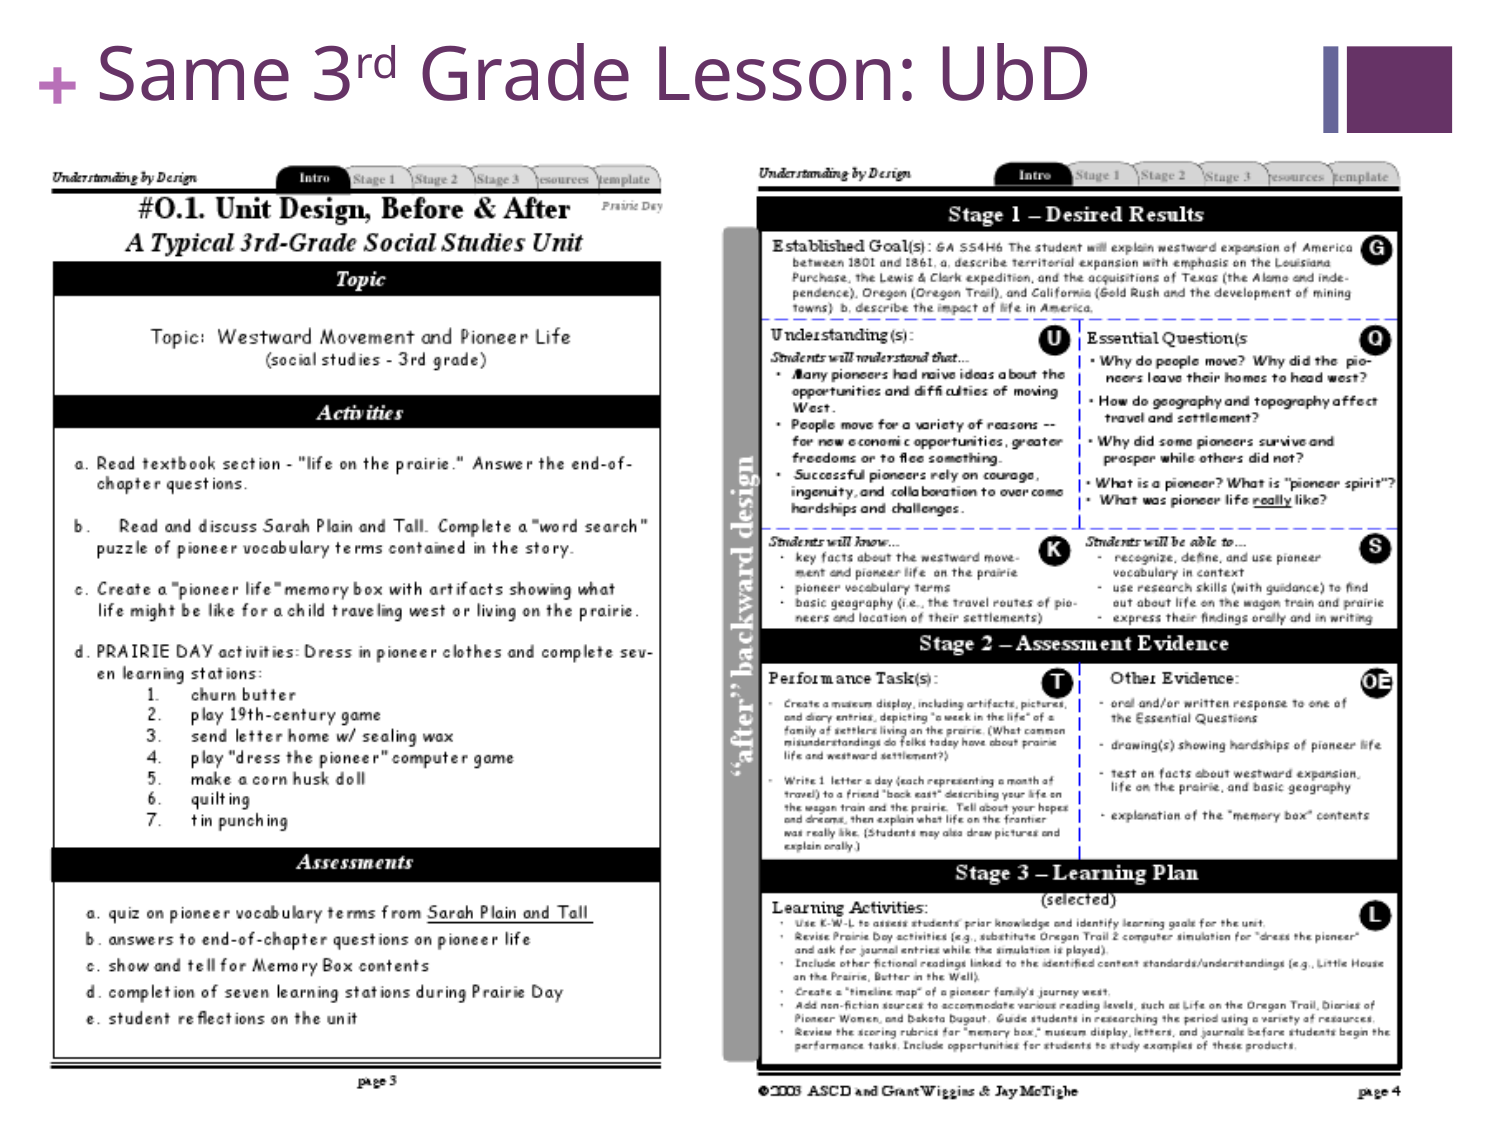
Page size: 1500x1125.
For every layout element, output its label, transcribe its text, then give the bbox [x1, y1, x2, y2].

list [44, 151, 663, 1113]
picture [670, 133, 1456, 1124]
title Same 3rd Grade Lesson: UbD [81, 18, 1322, 136]
